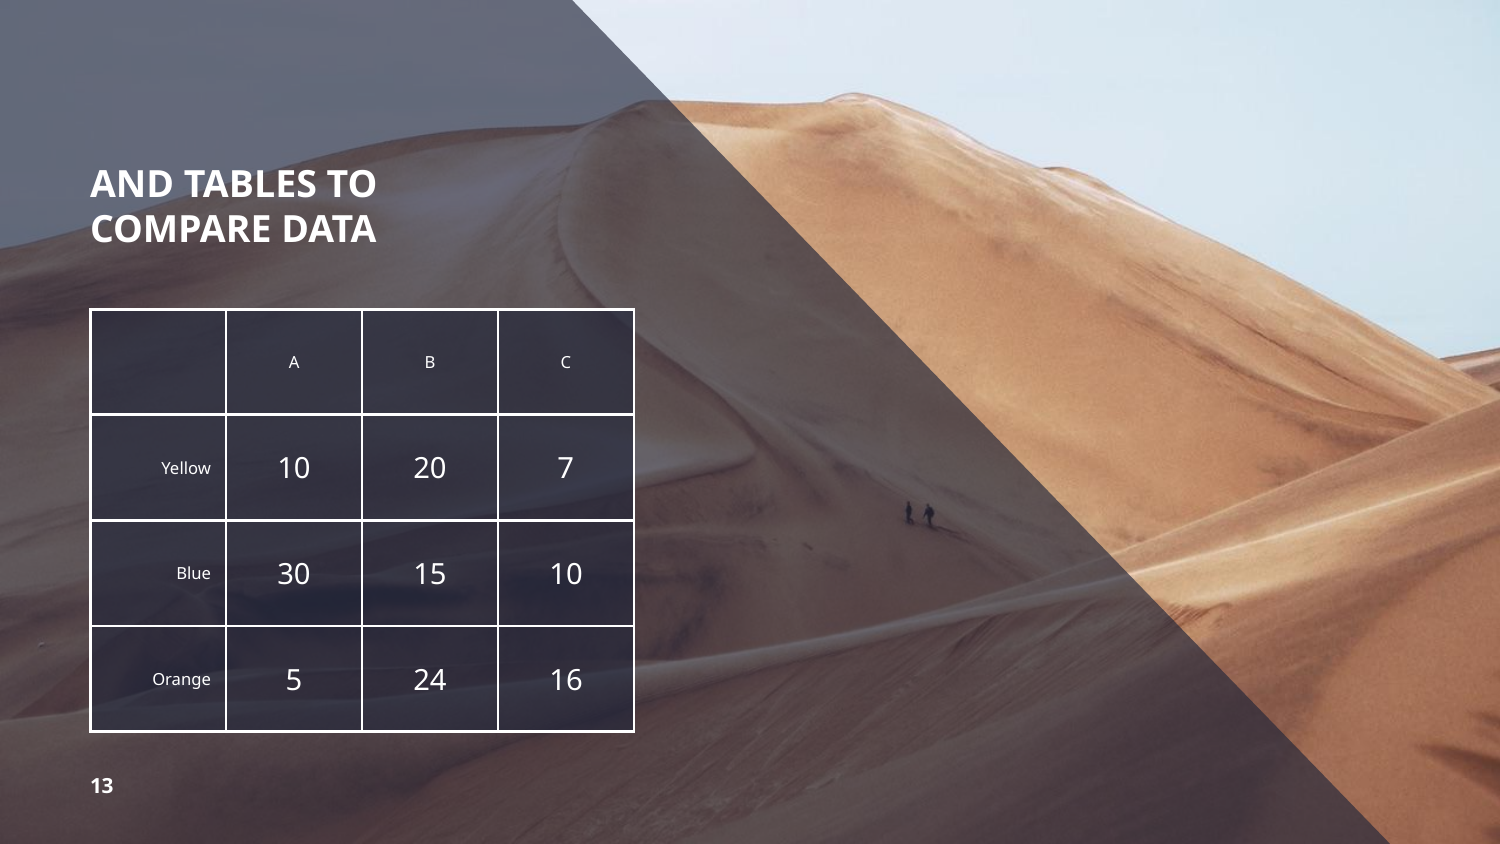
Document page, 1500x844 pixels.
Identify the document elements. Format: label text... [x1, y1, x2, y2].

table_cell Blue [92, 522, 225, 625]
table_header B [363, 311, 497, 413]
title AND TABLES TO COMPARE DATA [75, 161, 467, 265]
table_header A [227, 311, 361, 413]
table_cell 10 [227, 416, 361, 519]
table_cell 20 [363, 416, 497, 519]
table_cell 7 [499, 416, 633, 519]
table_cell 10 [499, 522, 633, 625]
slide_number ‹#› [75, 766, 165, 807]
table_cell 24 [363, 627, 497, 730]
table_cell 5 [227, 627, 361, 730]
table_header [92, 311, 225, 413]
table_cell 16 [499, 627, 633, 730]
table_cell Orange [92, 627, 225, 730]
table_cell 30 [227, 522, 361, 625]
table_cell 15 [363, 522, 497, 625]
table_header C [499, 311, 633, 413]
table_cell Yellow [92, 416, 225, 519]
picture [574, 0, 1500, 844]
